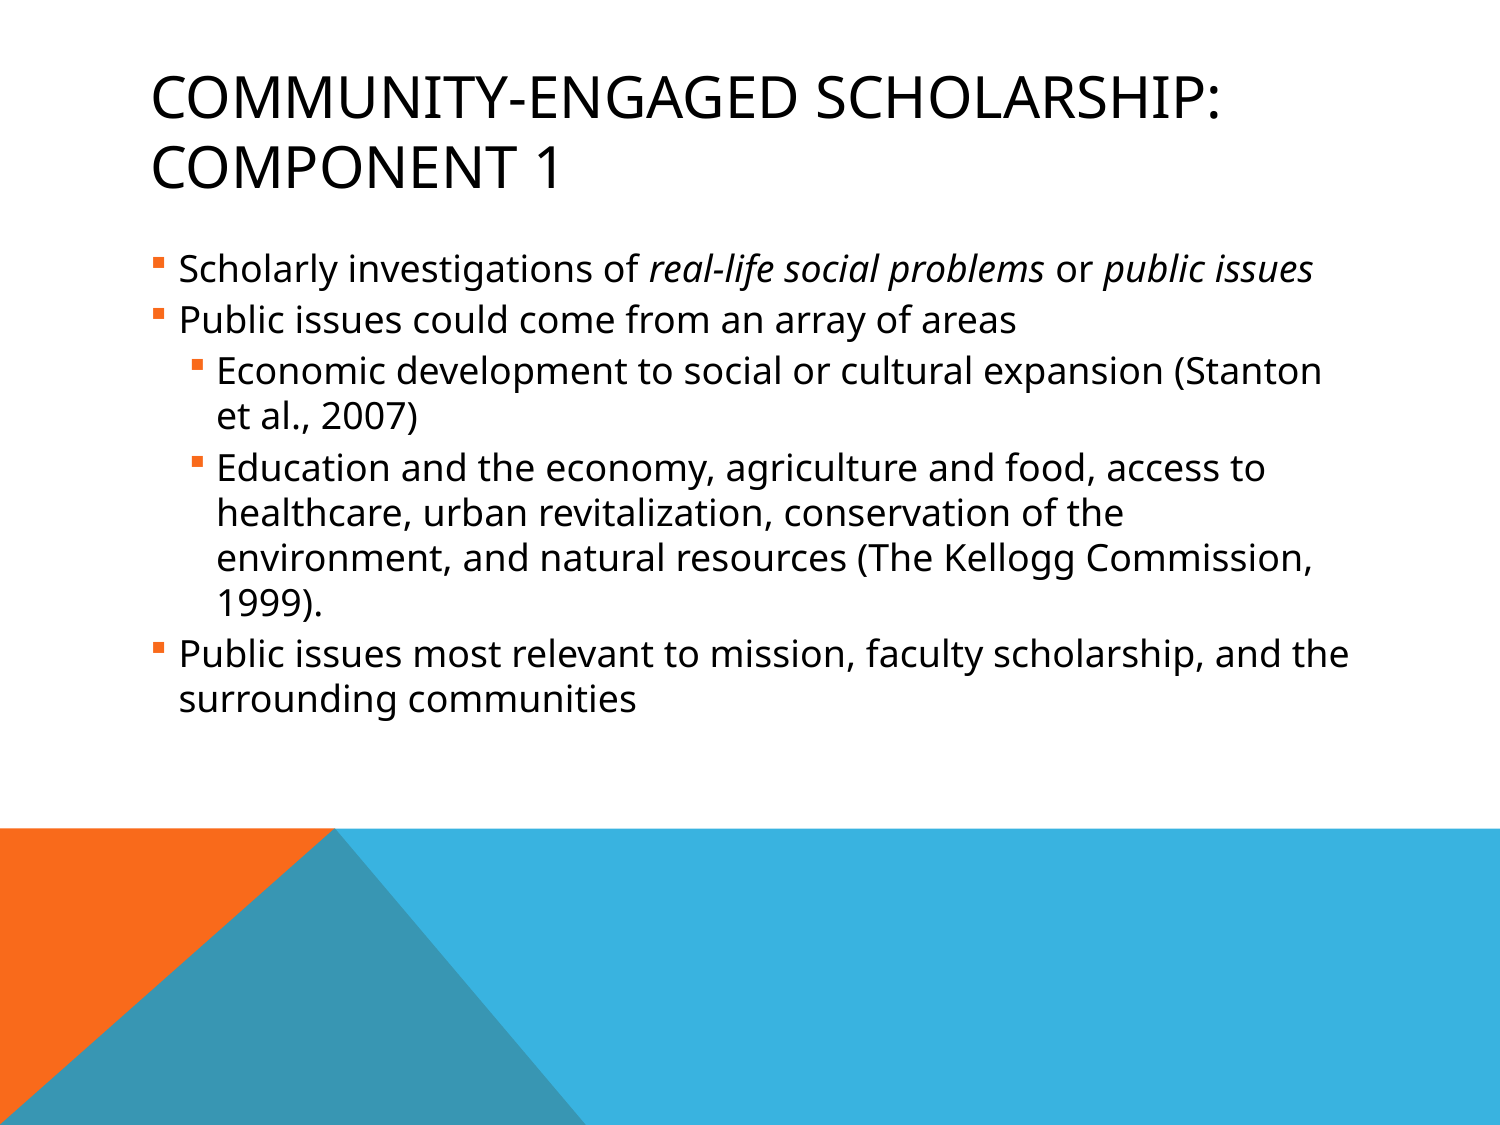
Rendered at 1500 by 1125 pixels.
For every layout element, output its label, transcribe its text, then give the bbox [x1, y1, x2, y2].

title Community-engaged scholarship: Component 1 [135, 60, 1369, 200]
list Scholarly investigations of real-life social problems or public issues Public issues could come from an array of areas Economic development to social or cultural expansion (Stanton et al., 2007) Education and the economy, agriculture and food, access to healthcare, urban revitalization, conservation of the environment, and natural resources (The Kellogg Commission, 1999). Public issues most relevant to mission, faculty scholarship, and the surrounding communities [135, 237, 1369, 768]
